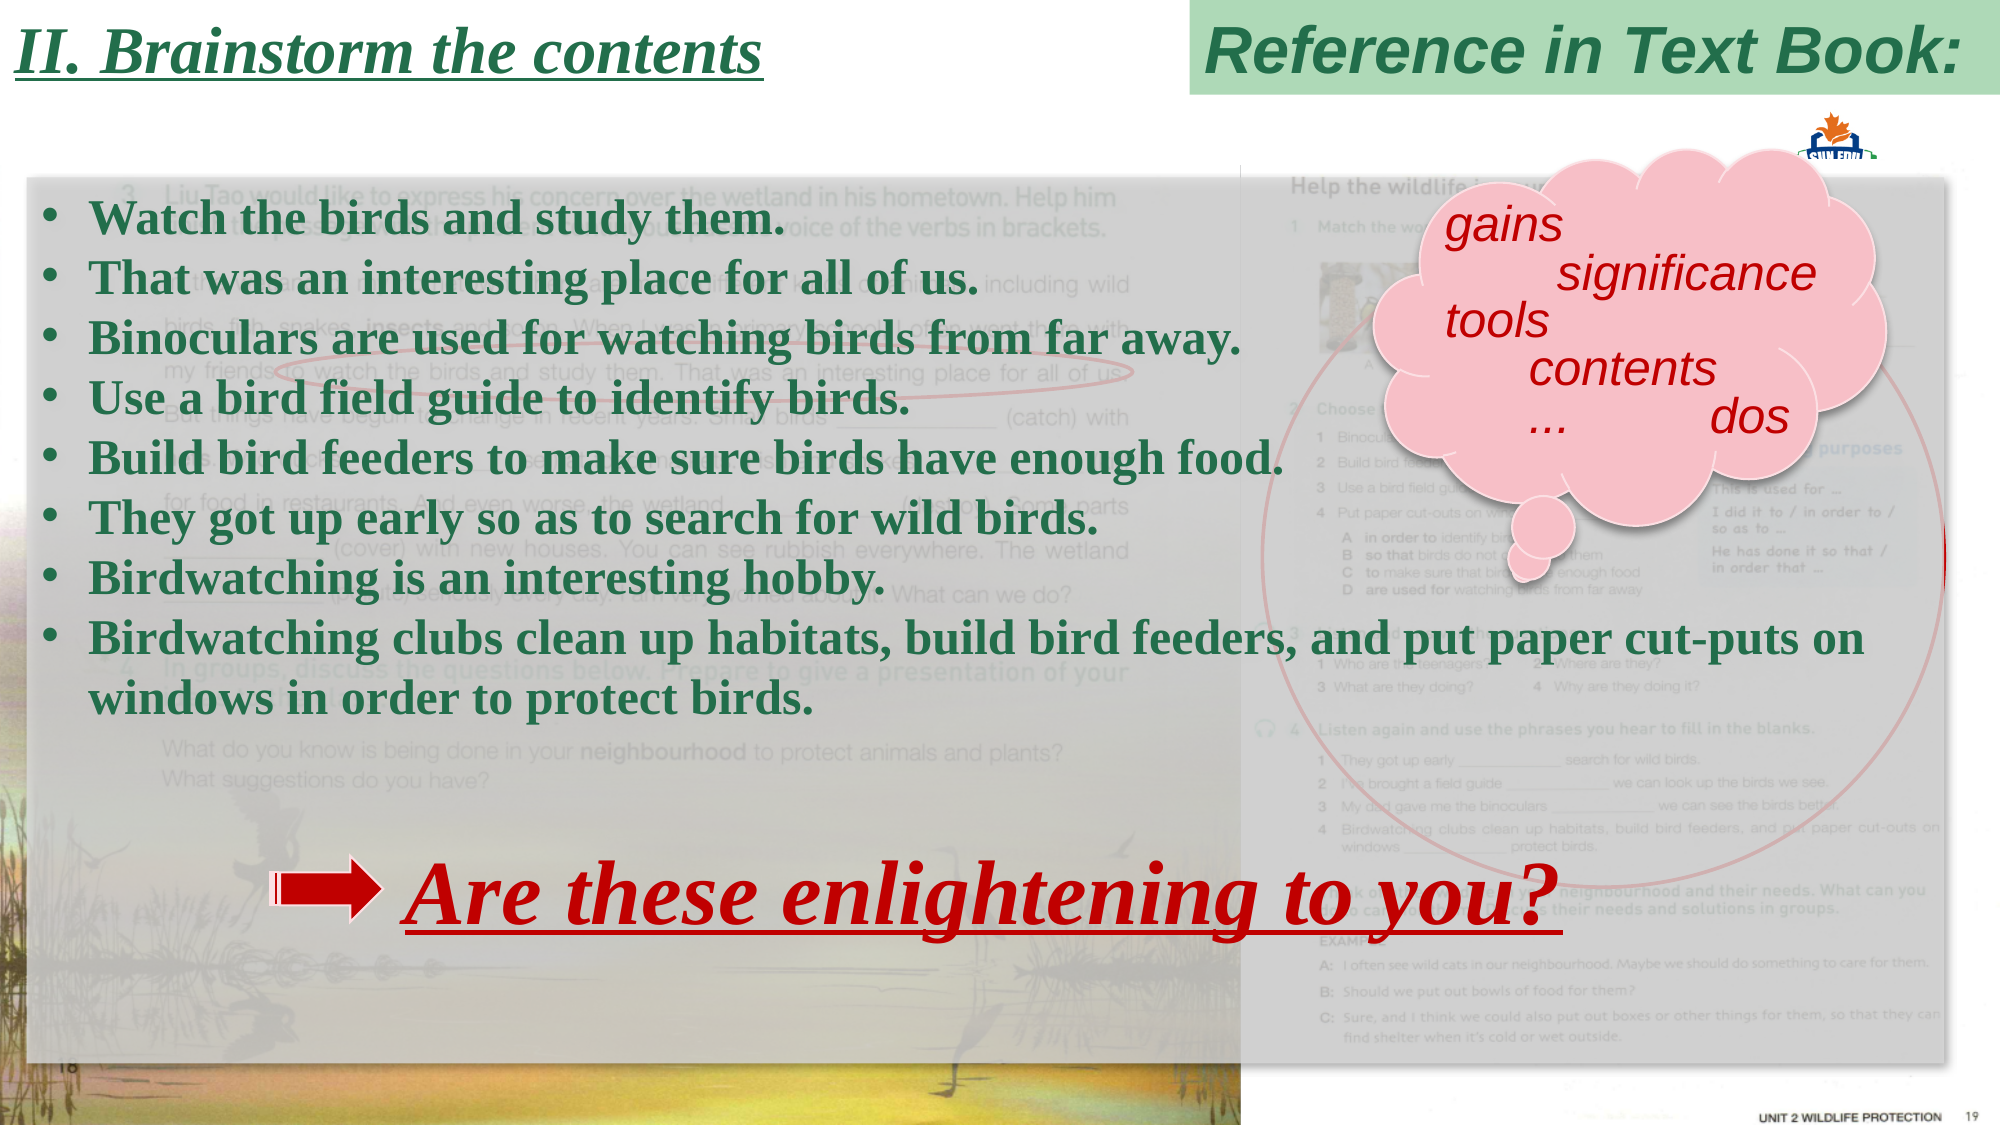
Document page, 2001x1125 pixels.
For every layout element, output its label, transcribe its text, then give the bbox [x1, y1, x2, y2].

picture [0, 159, 2000, 1125]
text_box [269, 825, 1677, 952]
text_box Reference in Text Book: [1189, 0, 2000, 95]
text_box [1374, 148, 1886, 525]
text_box II. Brainstorm the contents [0, 0, 1000, 95]
picture [1785, 109, 1886, 148]
